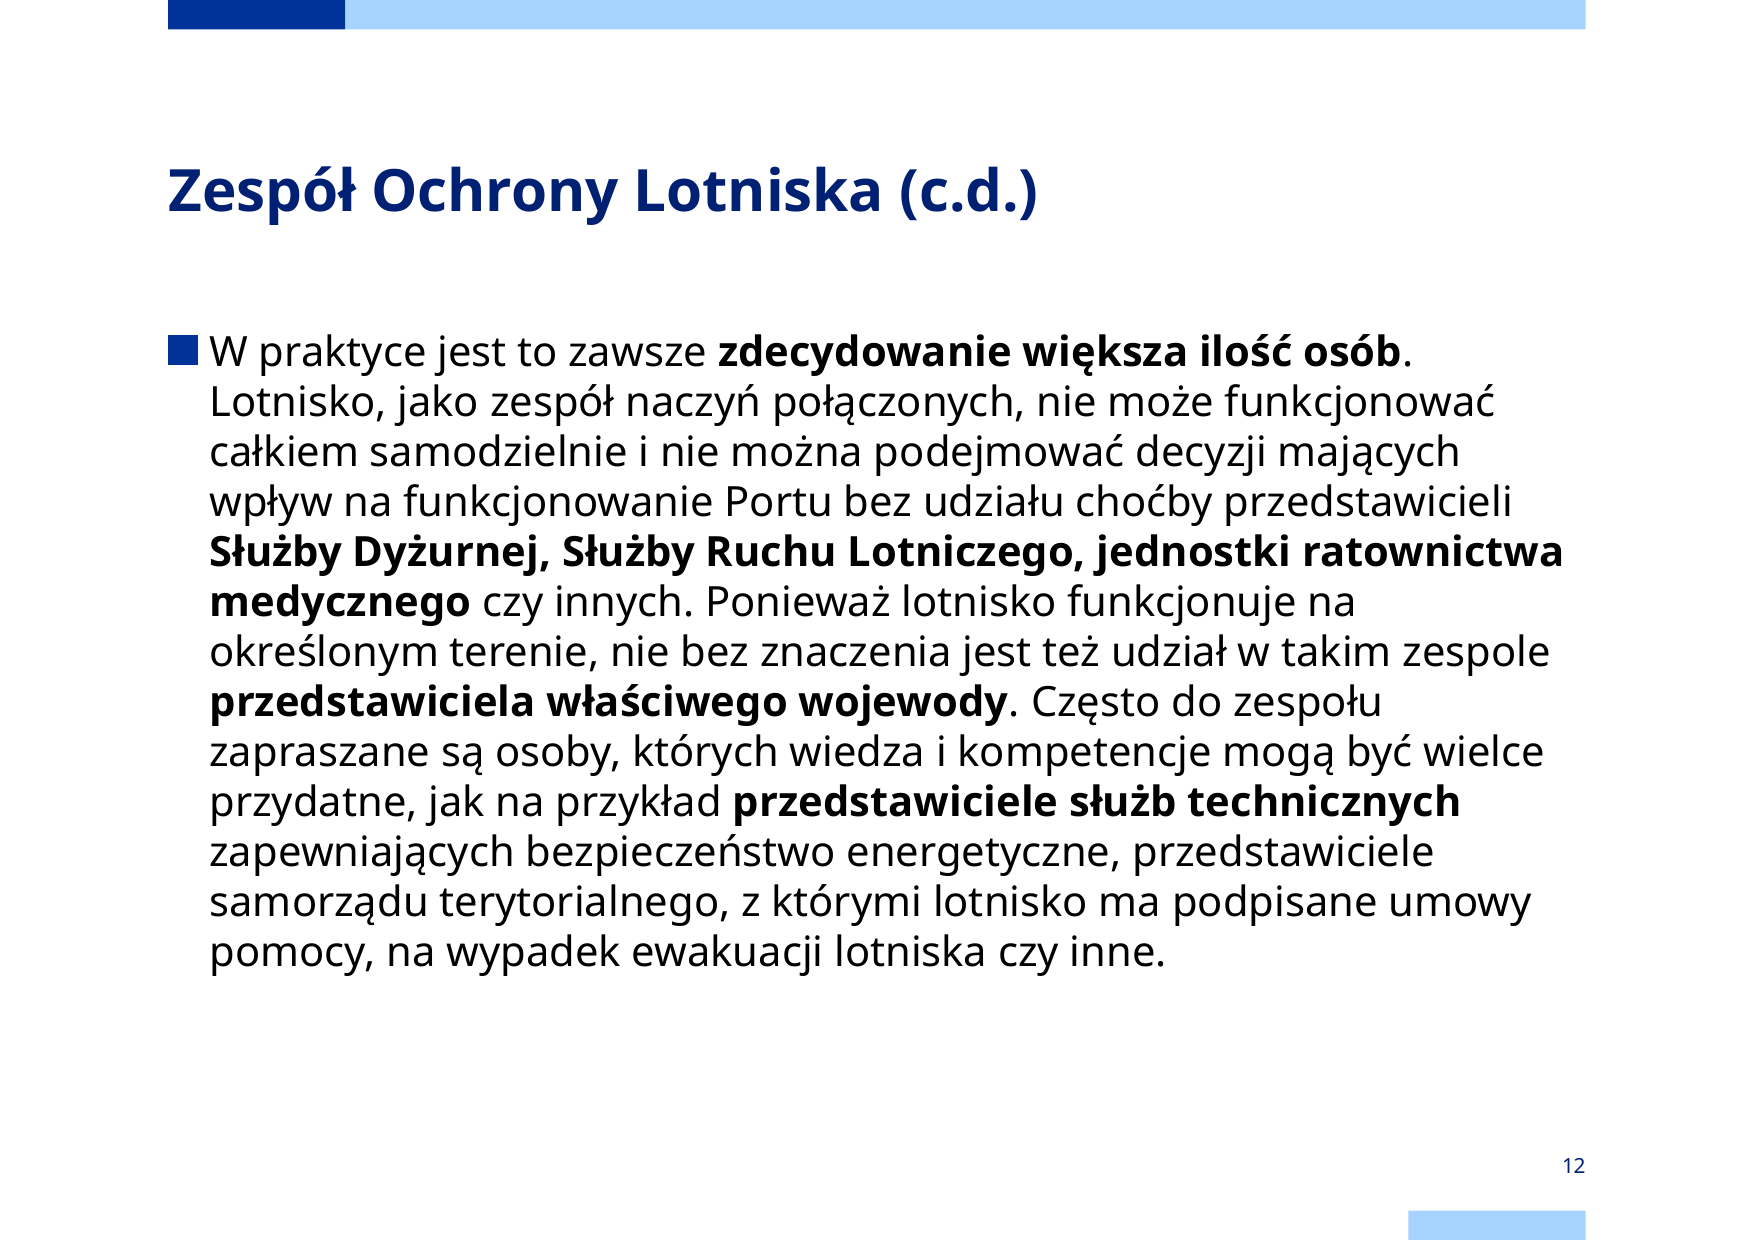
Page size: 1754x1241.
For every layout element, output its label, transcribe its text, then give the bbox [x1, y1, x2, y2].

slide_number 12 [1408, 1151, 1586, 1182]
picture [168, 335, 198, 365]
list W praktyce jest to zawsze zdecydowanie większa ilość osób. Lotnisko, jako zespół naczyń połączonych, nie może funkcjonować całkiem samodzielnie i nie można podejmować decyzji mających wpływ na funkcjonowanie Portu bez udziału choćby przedstawicieli Służby Dyżurnej, Służby Ruchu Lotniczego, jednostki ratownictwa medycznego czy innych. Ponieważ lotnisko funkcjonuje na określonym terenie, nie bez znaczenia jest też udział w takim zespole przedstawiciela właściwego wojewody. Często do zespołu zapraszane są osoby, których wiedza i kompetencje mogą być wielce przydatne, jak na przykład przedstawiciele służb technicznych zapewniających bezpieczeństwo energetyczne, przedstawiciele samorządu terytorialnego, z którymi lotnisko ma podpisane umowy pomocy, na wypadek ewakuacji lotniska czy inne. [168, 324, 1586, 1093]
title Zespół Ochrony Lotniska (c.d.) [168, 147, 1586, 324]
